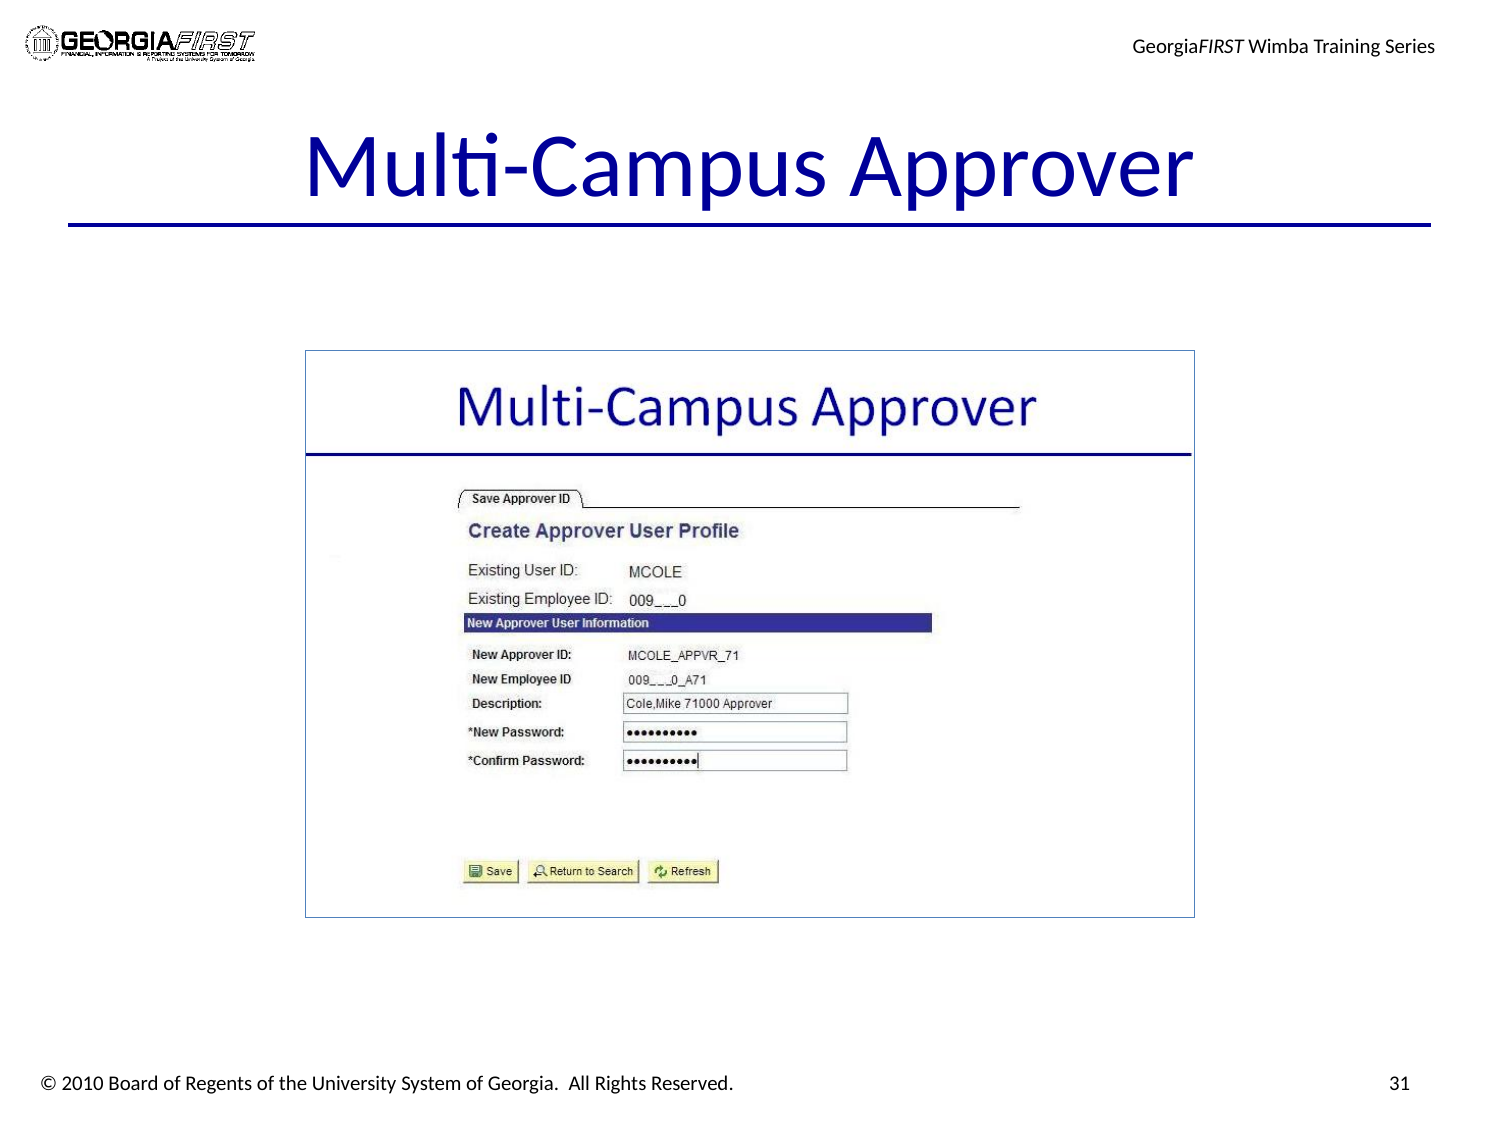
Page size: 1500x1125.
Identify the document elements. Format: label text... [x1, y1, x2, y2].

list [305, 349, 1195, 918]
picture [24, 24, 255, 63]
title Multi-Campus Approver [75, 87, 1425, 233]
